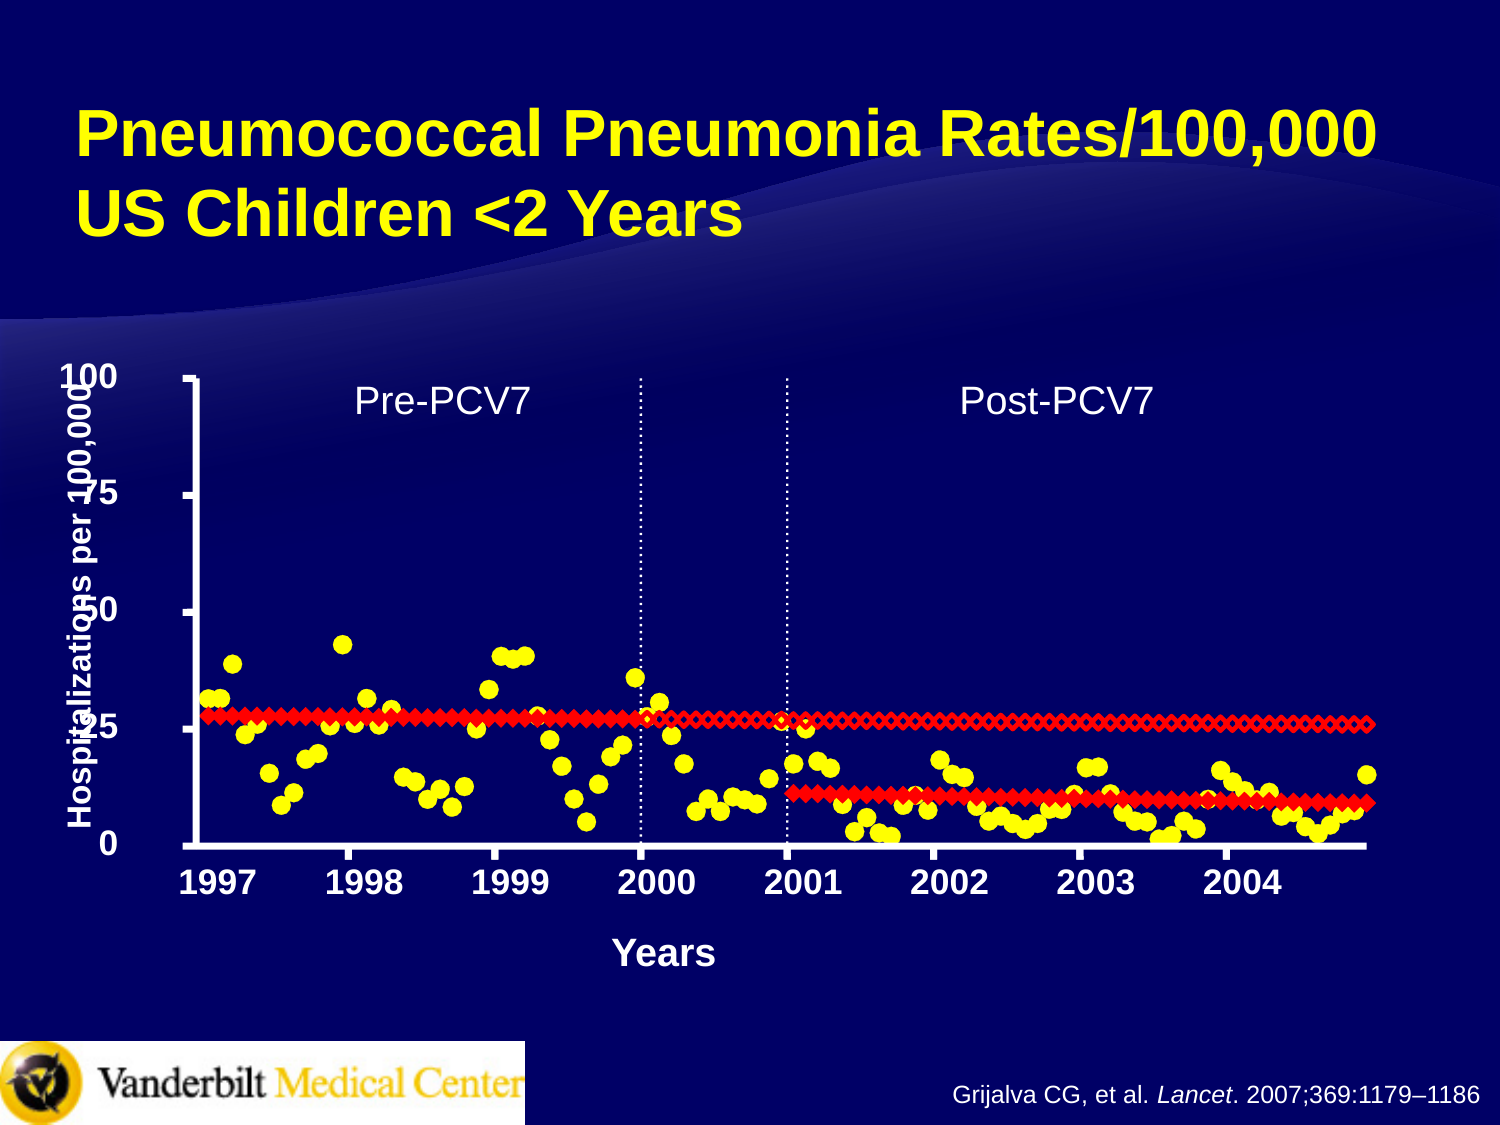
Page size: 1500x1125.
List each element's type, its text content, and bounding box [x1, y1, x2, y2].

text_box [0, 265, 1377, 976]
text_box Grijalva CG, et al. Lancet. 2007;369:1179–1186 [537, 1074, 1488, 1117]
picture [0, 1041, 525, 1125]
title Pneumococcal Pneumonia Rates/100,000 US Children <2 Years [75, 87, 1425, 338]
